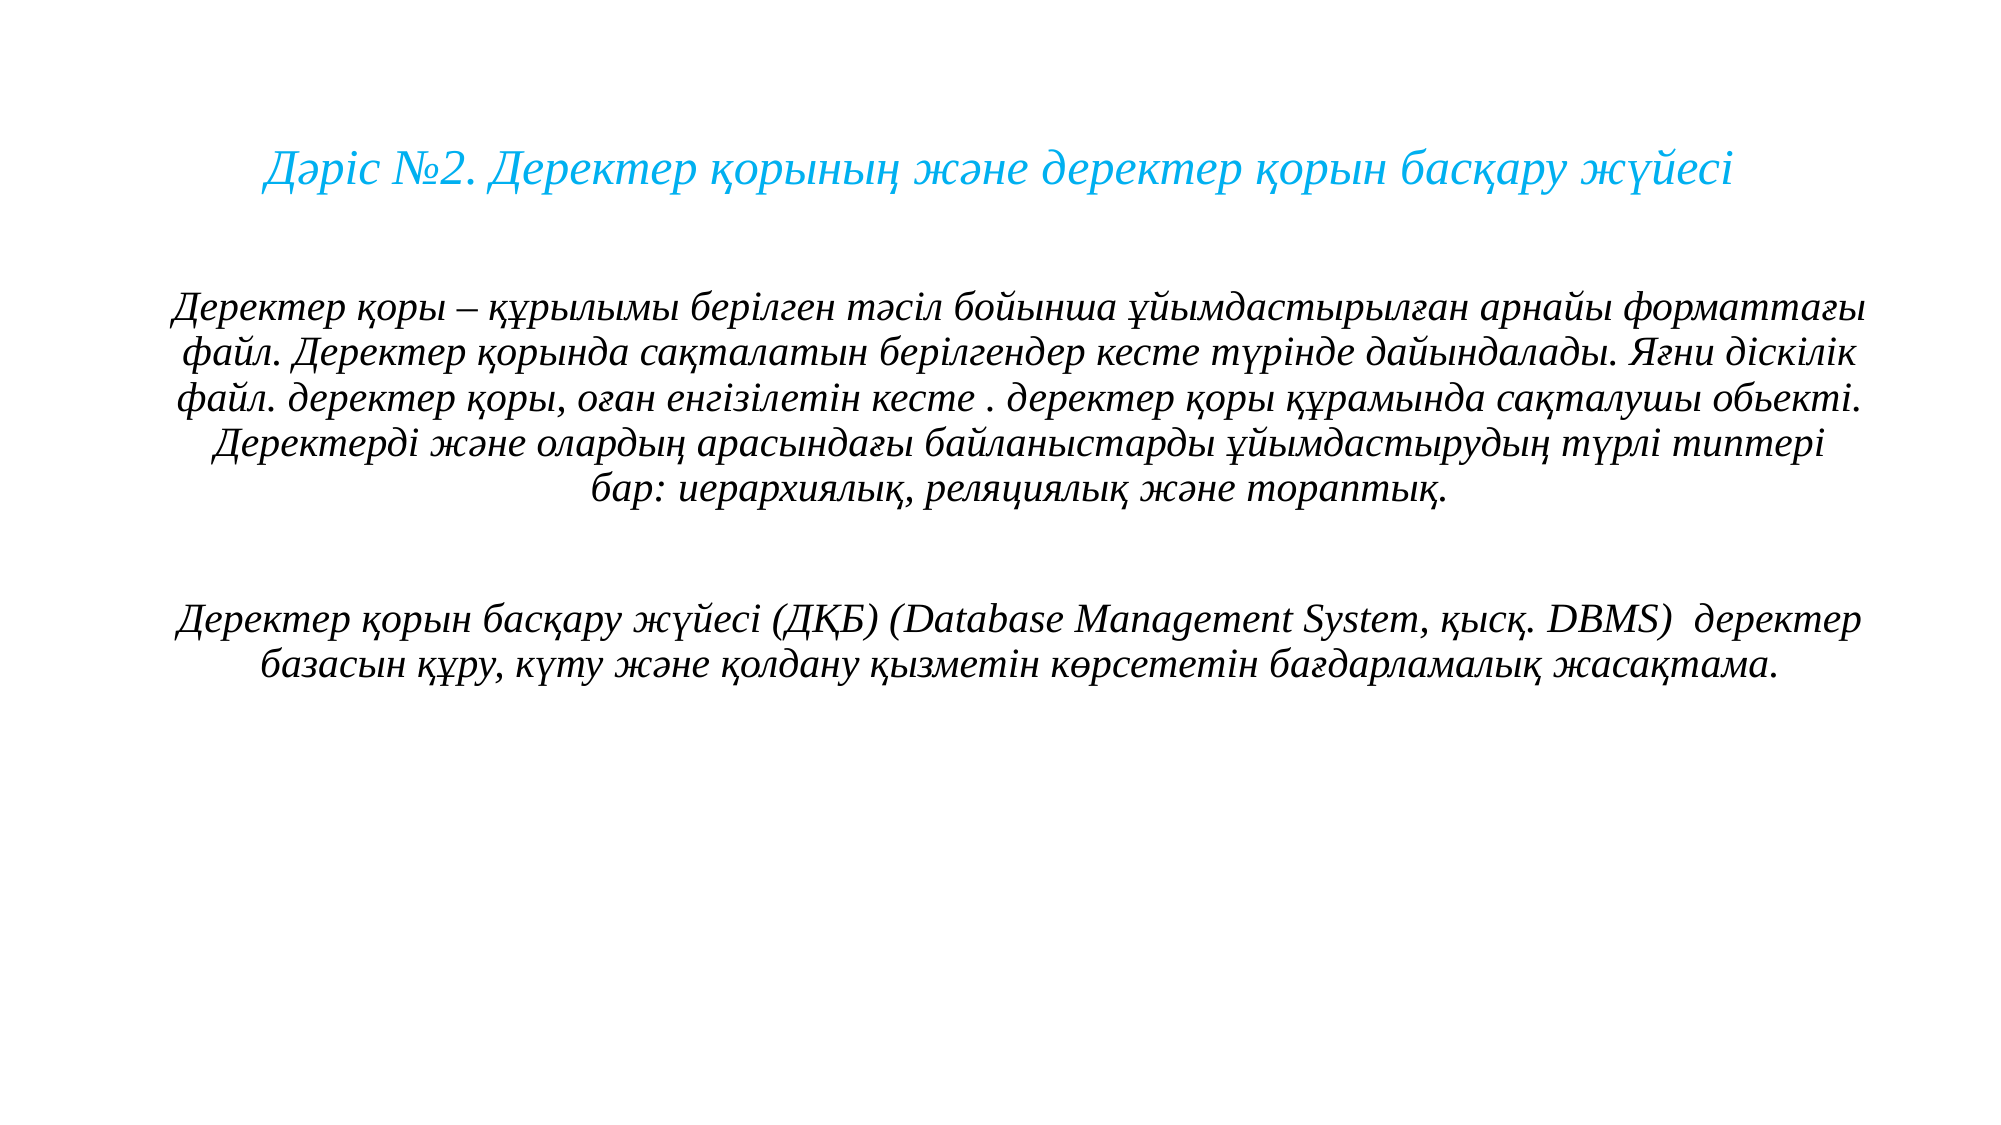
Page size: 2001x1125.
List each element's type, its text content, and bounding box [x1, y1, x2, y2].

title Дәріс №2. Деректер қорының және деректер қорын басқару жүйесі [137, 59, 1863, 278]
list Деректер қоры – құрылымы берілген тәсіл бойынша ұйымдастырылған арнайы форматтағы файл. Деректер қорында сақталатын берілгендер кесте түрінде дайындалады. Яғни діскілік файл. деректер қоры, оған енгізілетін кесте . деректер қоры құрамында сақталушы обьекті. Деректерді және олардың арасындағы байланыстарды ұйымдастырудың түрлі типтері бар: иерархиялық, реляциялық және тораптық. Деректер қорын басқару жүйесі (ДҚБ) (Database Management System, қысқ. DBMS) деректер базасын құру, күту және қолдану қызметін көрсететін бағдарламалық жасақтама. [157, 277, 1883, 992]
